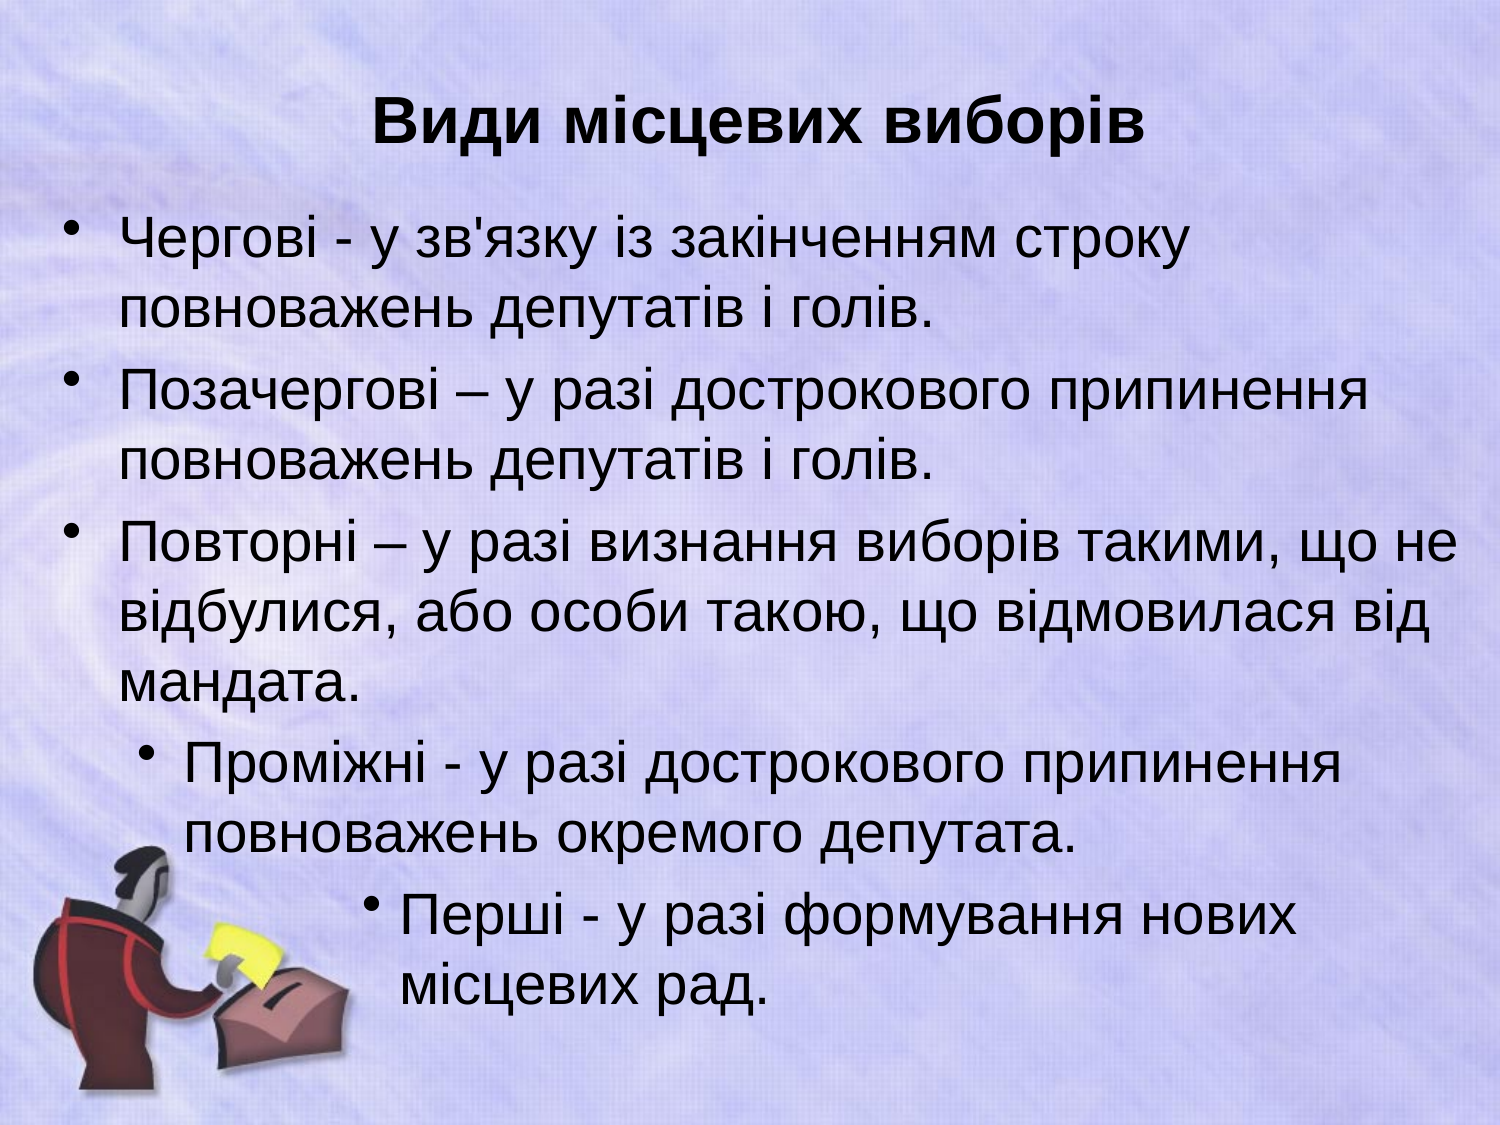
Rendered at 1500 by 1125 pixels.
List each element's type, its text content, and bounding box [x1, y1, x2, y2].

title Види місцевих виборів [38, 44, 1480, 165]
list Чергові - у зв'язку із закінченням строку повноважень депутатів і голів. Позачергові – у разі дострокового припинення повноважень депутатів і голів. Повторні – у разі визнання виборів такими, що не відбулися, або особи такою, що відмовилася від мандата. Проміжні - у разі дострокового припинення повноважень окремого депутата. Перші - у разі формування нових місцевих рад. [46, 191, 1480, 1084]
picture [0, 0, 1500, 1125]
